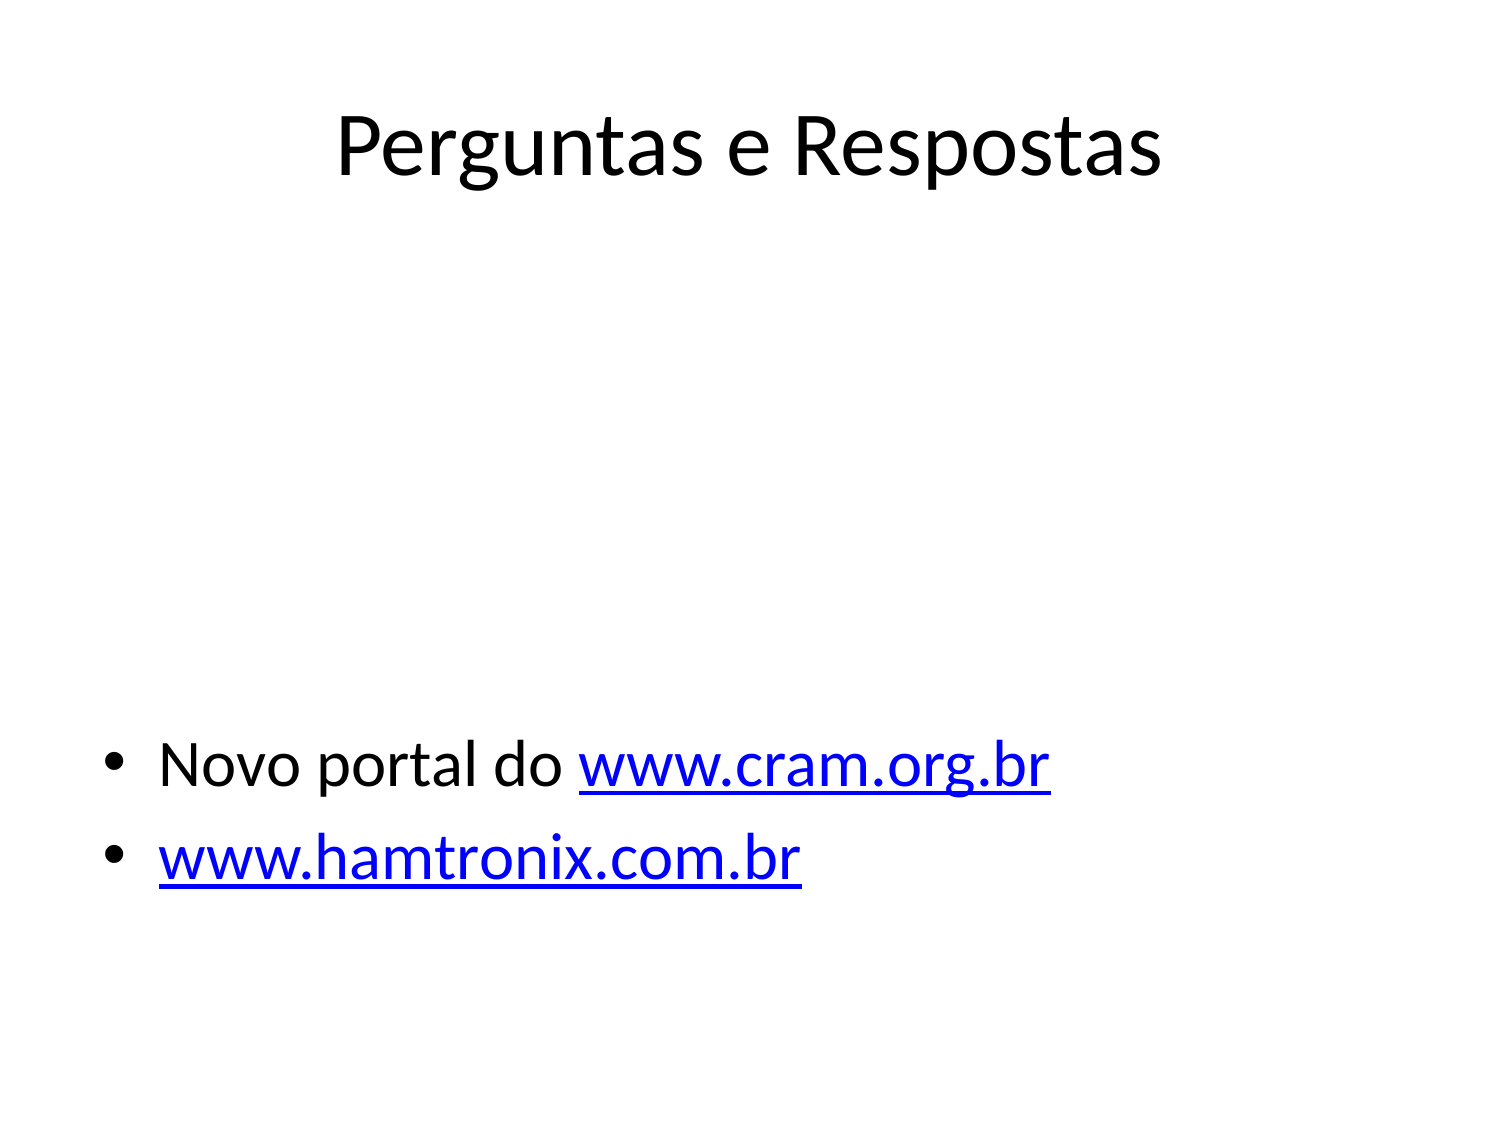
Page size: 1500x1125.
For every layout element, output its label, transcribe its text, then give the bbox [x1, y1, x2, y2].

title Perguntas e Respostas [75, 45, 1425, 233]
list Novo portal do www.cram.org.br www.hamtronix.com.br [87, 712, 1438, 975]
